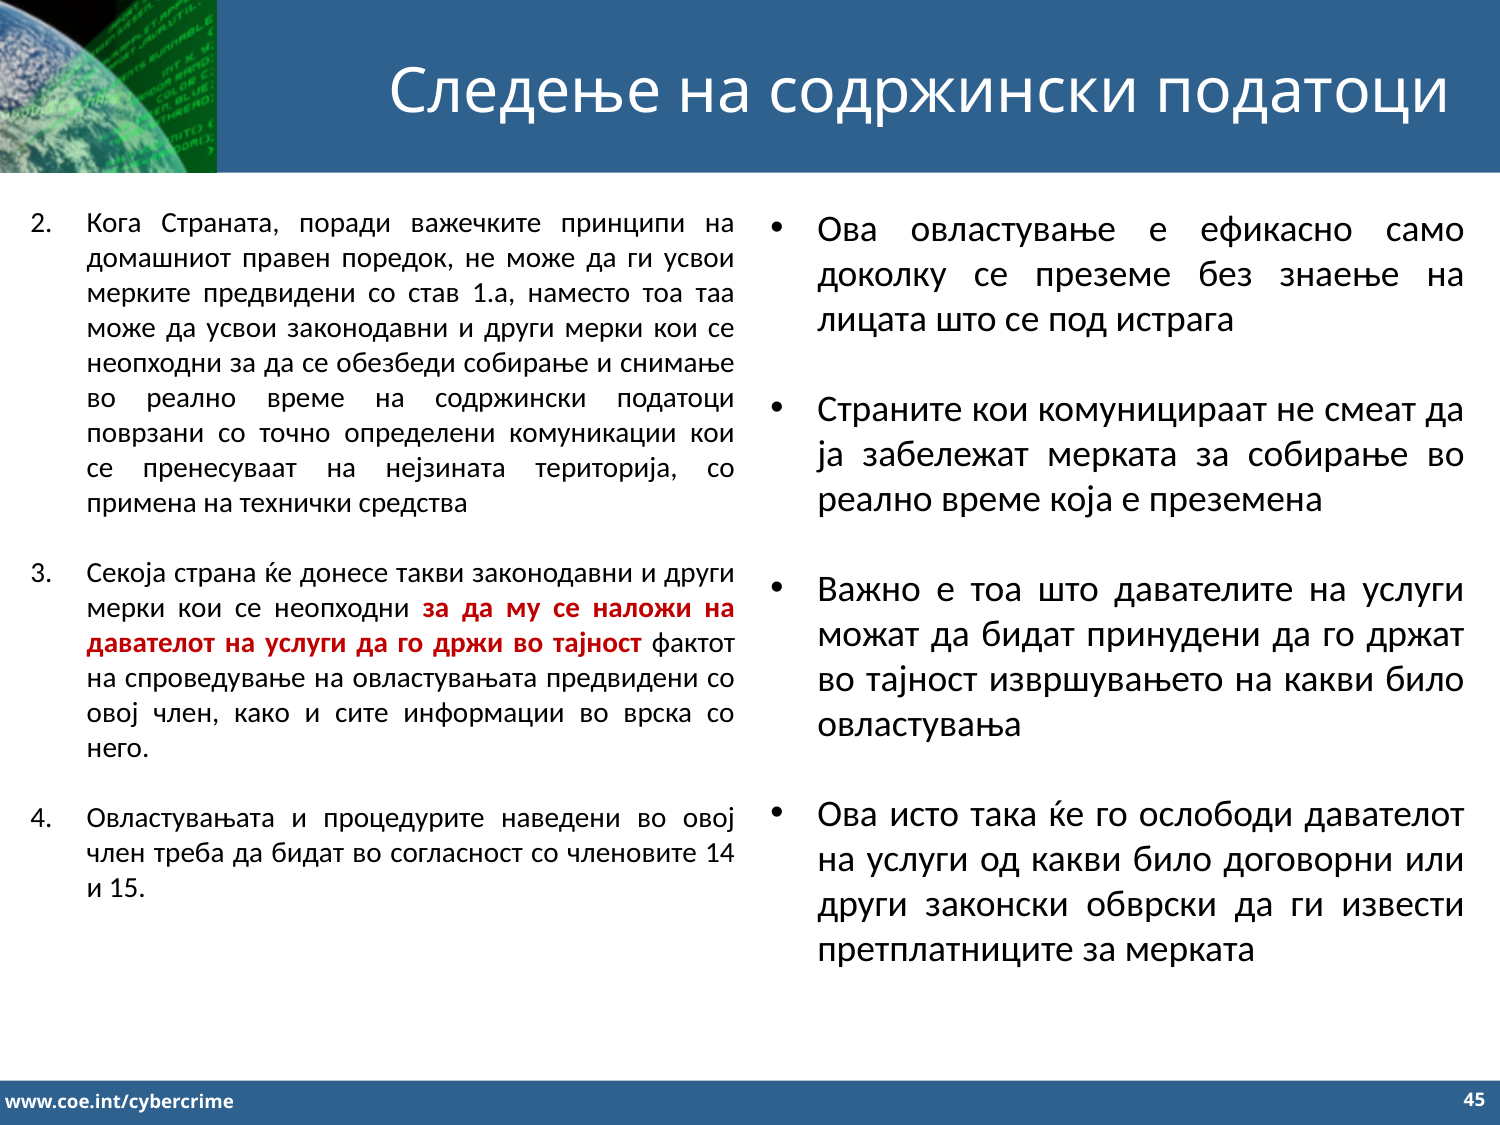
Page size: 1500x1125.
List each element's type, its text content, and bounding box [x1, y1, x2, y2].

text_box Ова овластување е ефикасно само доколку се преземе без знаење на лицата што се под истрага Страните кои комуницираат не смеат да ја забележат мерката за собирање во реално време која е преземена Важно е тоа што давателите на услуги можат да бидат принудени да го држат во тајност извршувањето на какви било овластувања Ова исто така ќе го ослободи давателот на услуги од какви било договорни или други законски обврски да ги извести претплатниците за мерката [755, 196, 1480, 976]
text_box Кога Страната, поради важечките принципи на домашниот правен поредок, не може да ги усвои мерките предвидени со став 1.а, наместо тоа таа може да усвои законодавни и други мерки кои се неопходни за да се обезбеди собирање и снимање во реално време на содржински податоци поврзани со точно определени комуникации кои се пренесуваат на нејзината територија, со примена на технички средства Секоја страна ќе донесе такви законодавни и други мерки кои се неопходни за да му се наложи на давателот на услуги да го држи во тајност фактот на спроведување на овластувањата предвидени со овој член, како и сите информации во врска со него. Овластувањата и процедурите наведени во овој член треба да бидат во согласност со членовите 14 и 15. [15, 196, 750, 911]
picture [0, 0, 217, 173]
text_box Следење на содржински податоци [230, 42, 1483, 133]
